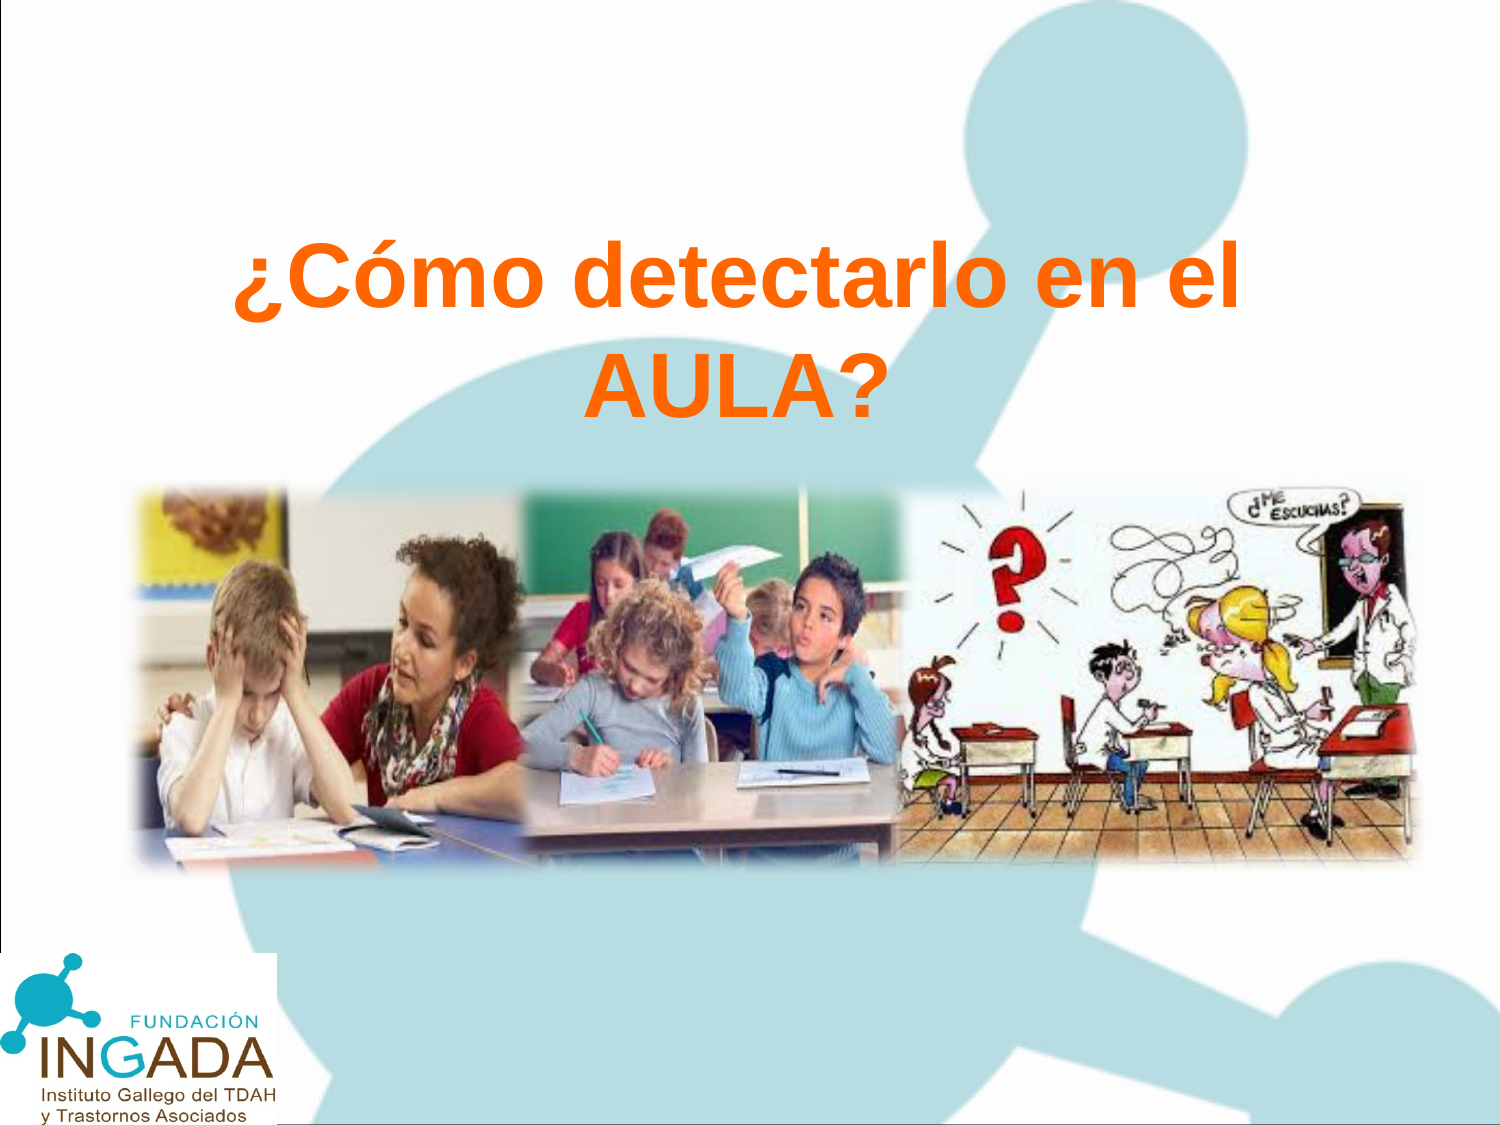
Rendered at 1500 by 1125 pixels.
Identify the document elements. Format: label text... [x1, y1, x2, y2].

picture [0, 0, 1500, 1125]
text_box ¿Cómo detectarlo en el AULA? [62, 231, 1413, 419]
